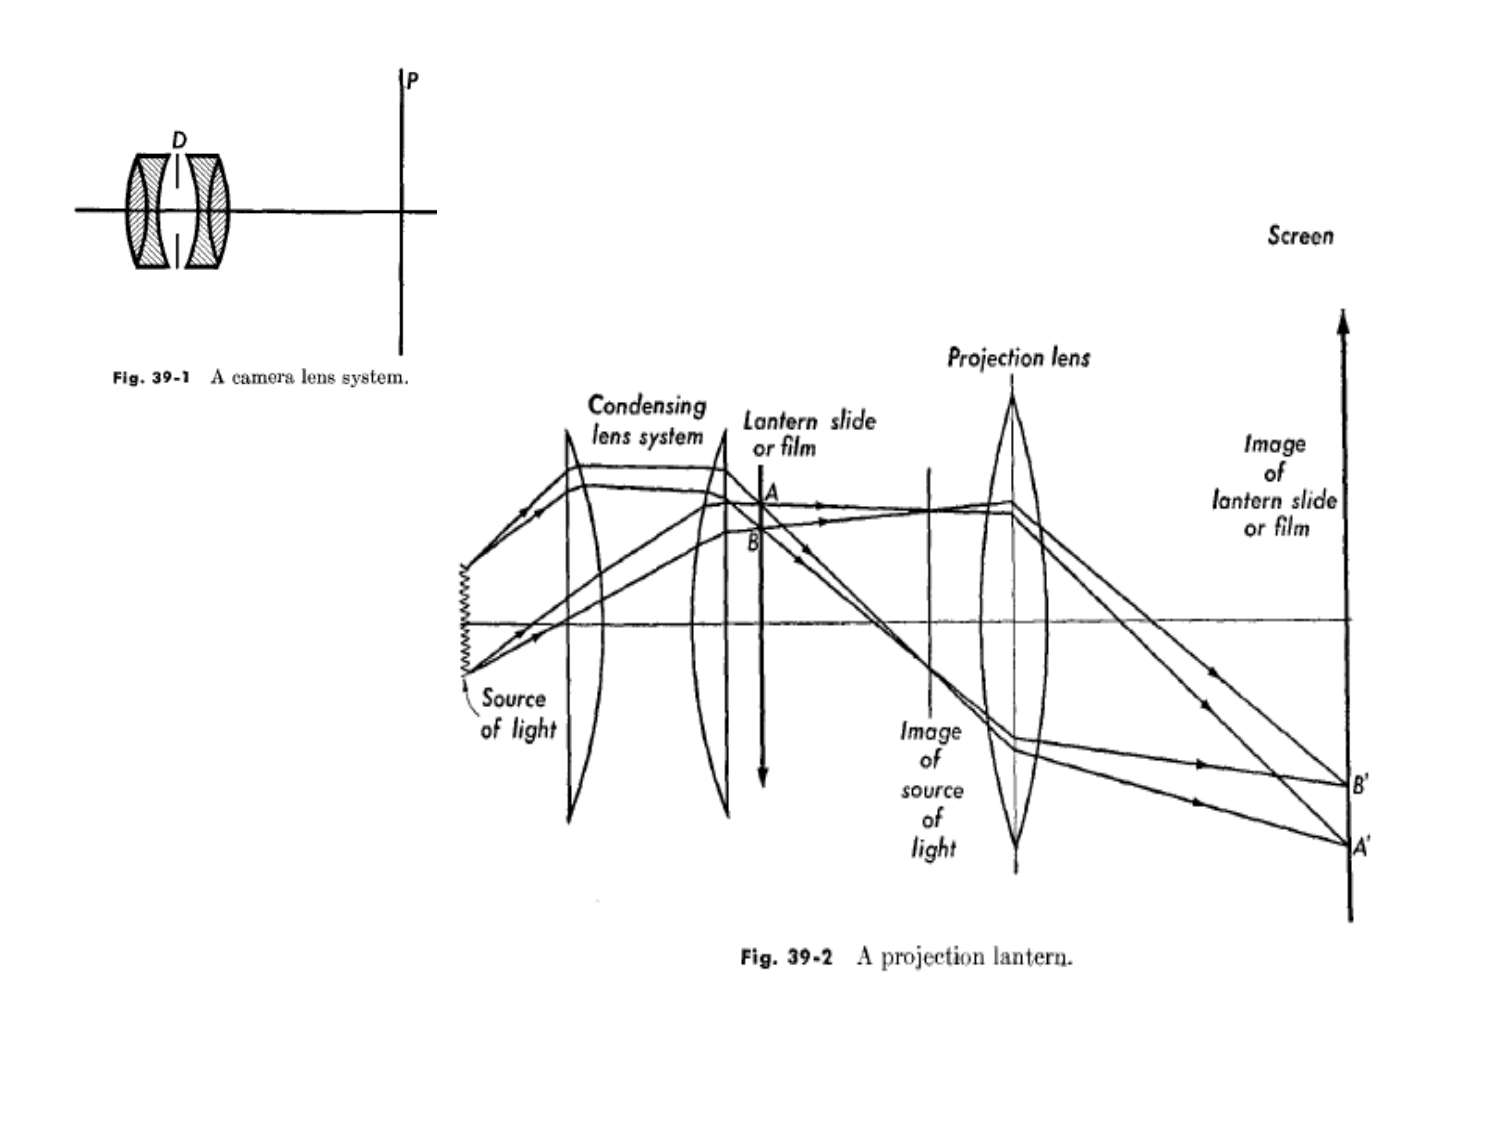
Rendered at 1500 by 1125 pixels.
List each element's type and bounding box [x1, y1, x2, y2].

picture [62, 49, 1401, 988]
